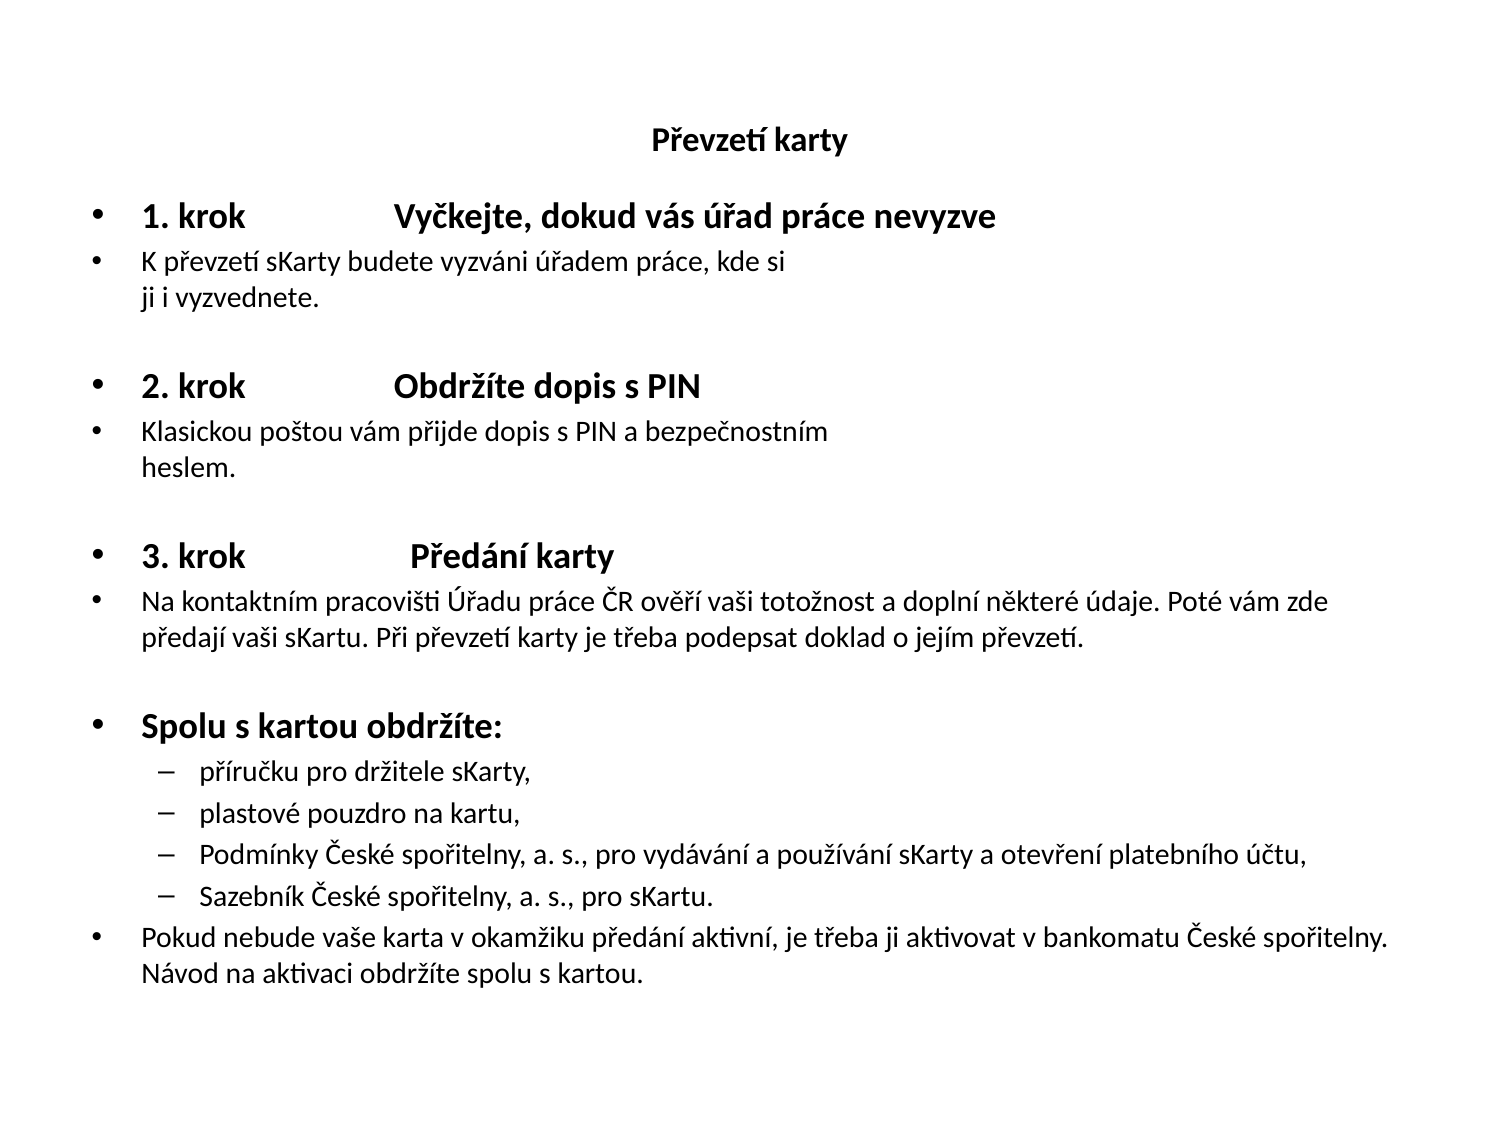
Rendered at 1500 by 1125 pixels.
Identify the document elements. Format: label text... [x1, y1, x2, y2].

title Převzetí karty [75, 66, 1425, 209]
list 1. krok Vyčkejte, dokud vás úřad práce nevyzve K převzetí sKarty budete vyzváni úřadem práce, kde si ji i vyzvednete. 2. krok Obdržíte dopis s PIN Klasickou poštou vám přijde dopis s PIN a bezpečnostním heslem. 3. krok Předání karty Na kontaktním pracovišti Úřadu práce ČR ověří vaši totožnost a doplní některé údaje. Poté vám zde předají vaši sKartu. Při převzetí karty je třeba podepsat doklad o jejím převzetí. Spolu s kartou obdržíte: příručku pro držitele sKarty, plastové pouzdro na kartu, Podmínky České spořitelny, a. s., pro vydávání a používání sKarty a otevření platebního účtu, Sazebník České spořitelny, a. s., pro sKartu. Pokud nebude vaše karta v okamžiku předání aktivní, je třeba ji aktivovat v bankomatu České spořitelny. Návod na aktivaci obdržíte spolu s kartou. [76, 184, 1425, 1005]
